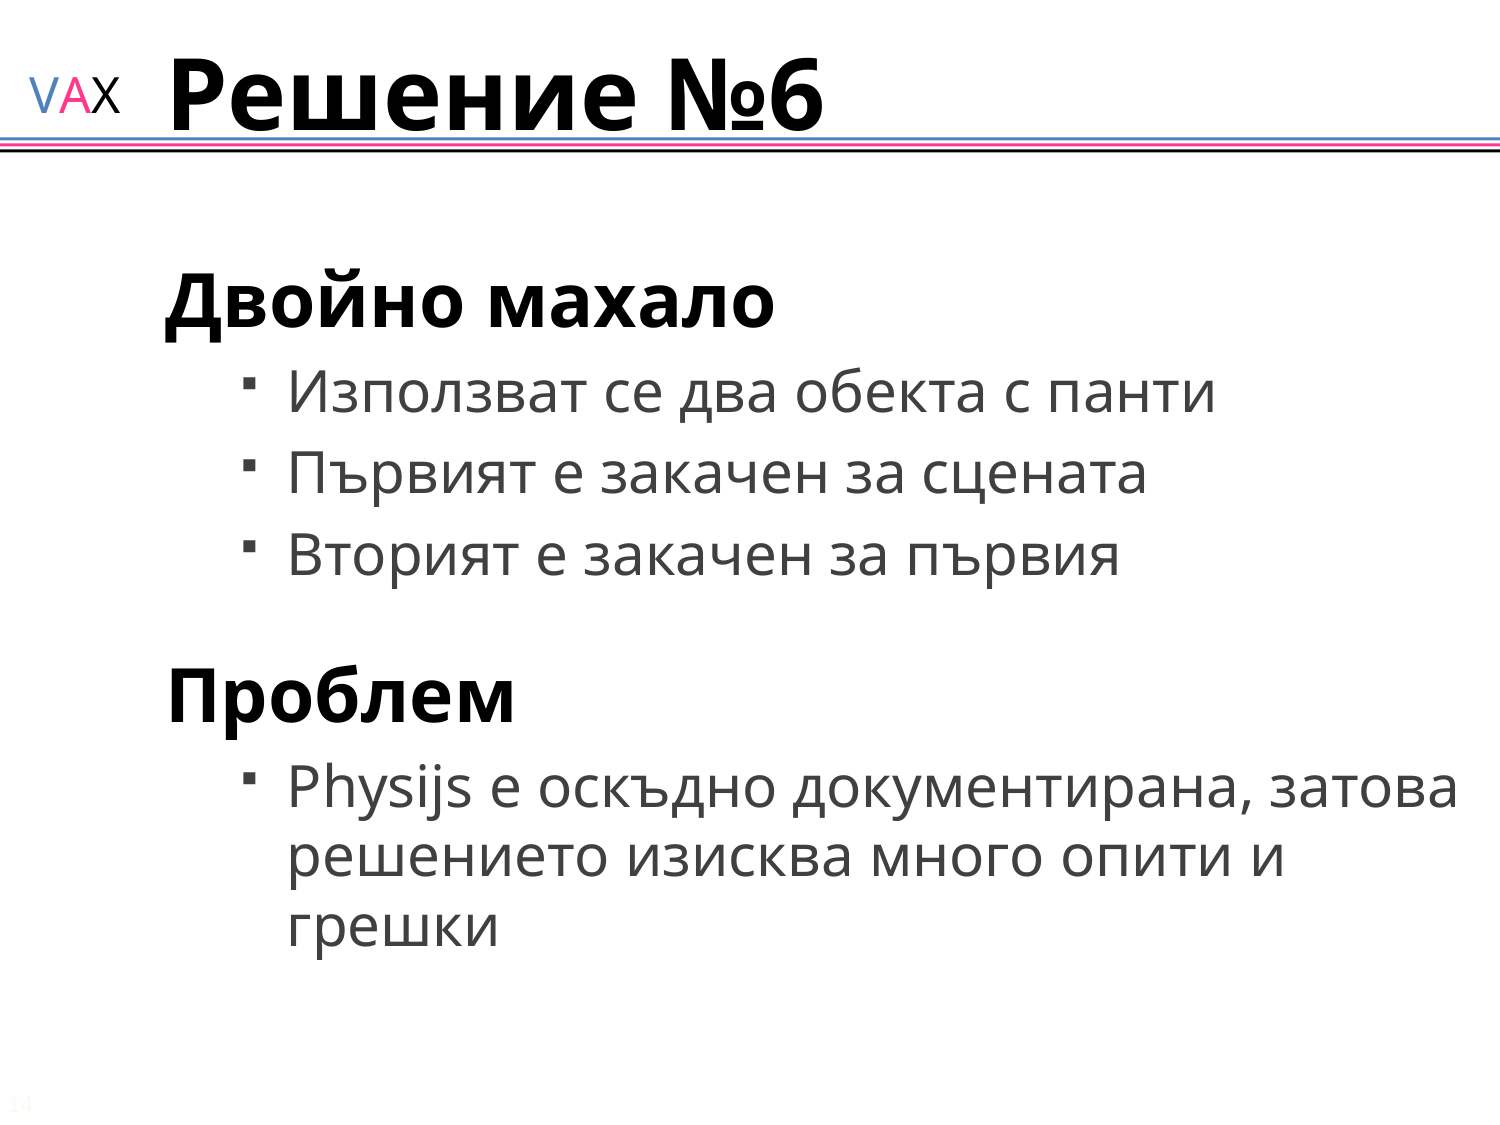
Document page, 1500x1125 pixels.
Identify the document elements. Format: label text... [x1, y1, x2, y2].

list Двойно махало Използват се два обекта с панти Първият е закачен за сцената Вторият е закачен за първия Проблем Physijs е оскъдно документирана, затова решението изисква много опити и грешки [150, 200, 1488, 1113]
title Решение №6 [0, 37, 1500, 144]
